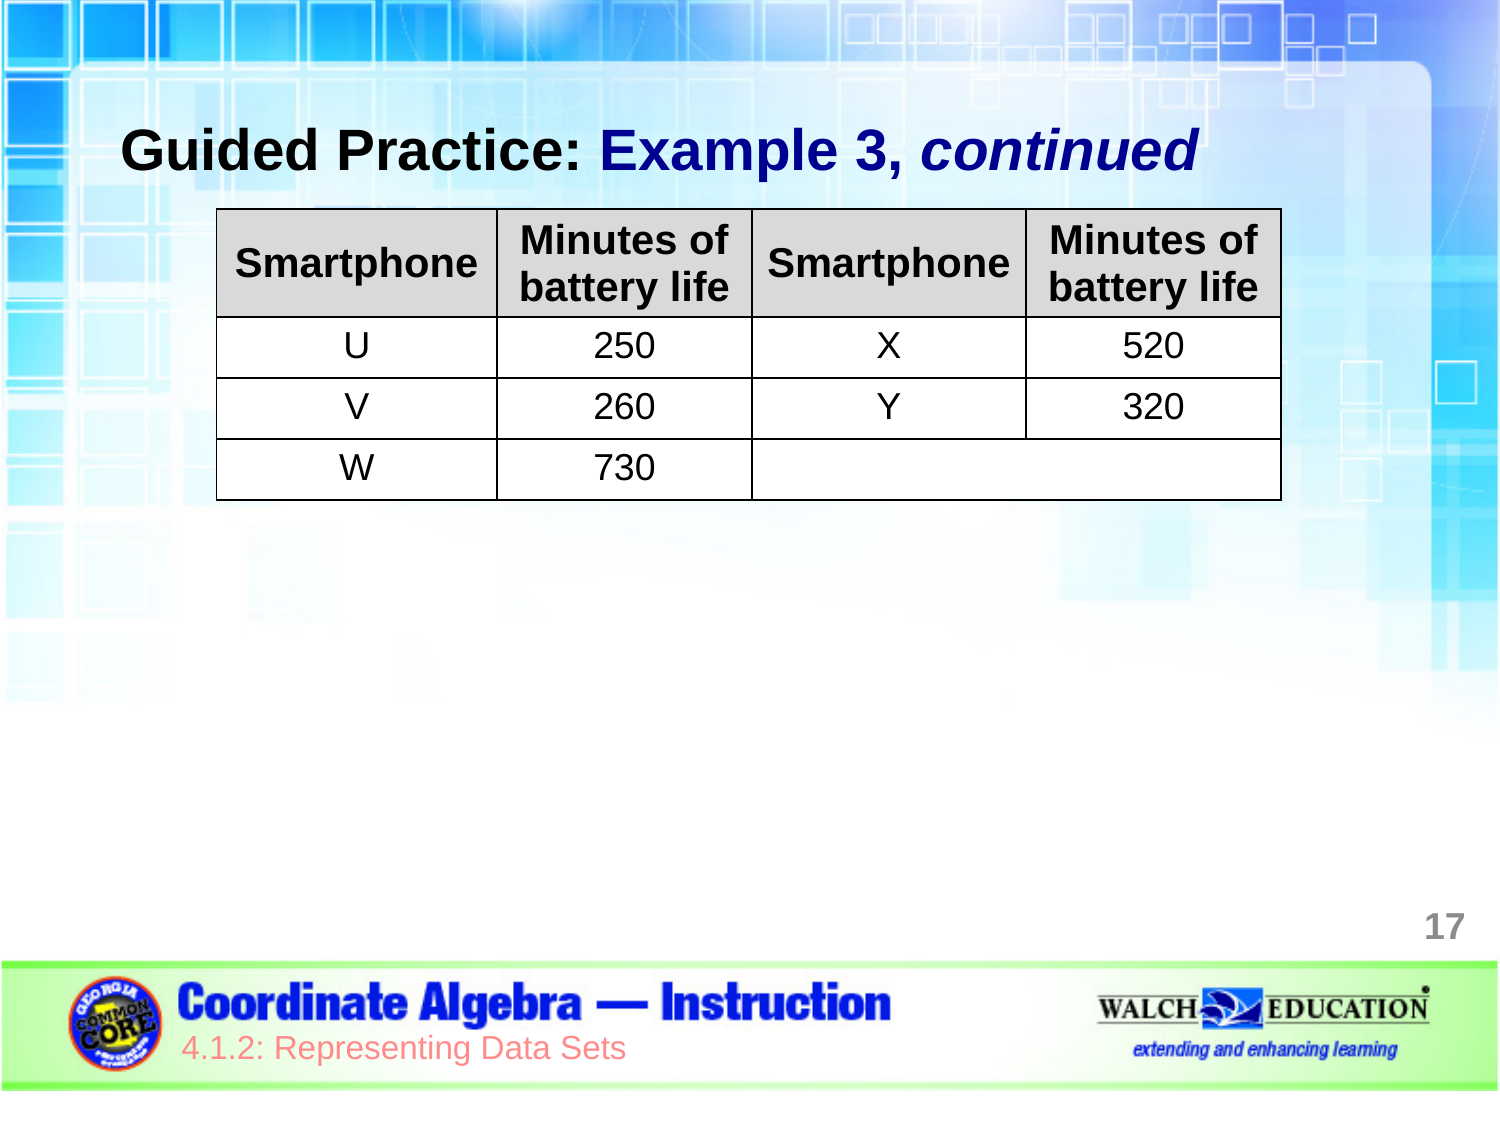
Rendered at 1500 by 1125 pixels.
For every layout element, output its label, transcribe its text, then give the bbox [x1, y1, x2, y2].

table_cell V [217, 379, 496, 438]
table_cell [753, 440, 1280, 499]
table_cell 250 [498, 318, 751, 377]
table_cell 260 [498, 379, 751, 438]
subtitle Guided Practice: Example 3, continued [105, 105, 1394, 925]
table_header Smartphone [217, 210, 496, 316]
slide_number 17 [1361, 901, 1481, 949]
table_cell W [217, 440, 496, 499]
table_cell 520 [1027, 318, 1280, 377]
footer 4.1.2: Representing Data Sets [166, 1024, 1080, 1069]
table_cell 730 [498, 440, 751, 499]
table_cell U [217, 318, 496, 377]
table_header Minutes of battery life [1027, 210, 1280, 316]
table_header Smartphone [753, 210, 1025, 316]
table_header Minutes of battery life [498, 210, 751, 316]
table_cell Y [753, 379, 1025, 438]
table_cell X [753, 318, 1025, 377]
table_cell 320 [1027, 379, 1280, 438]
picture [1, 0, 1500, 1091]
